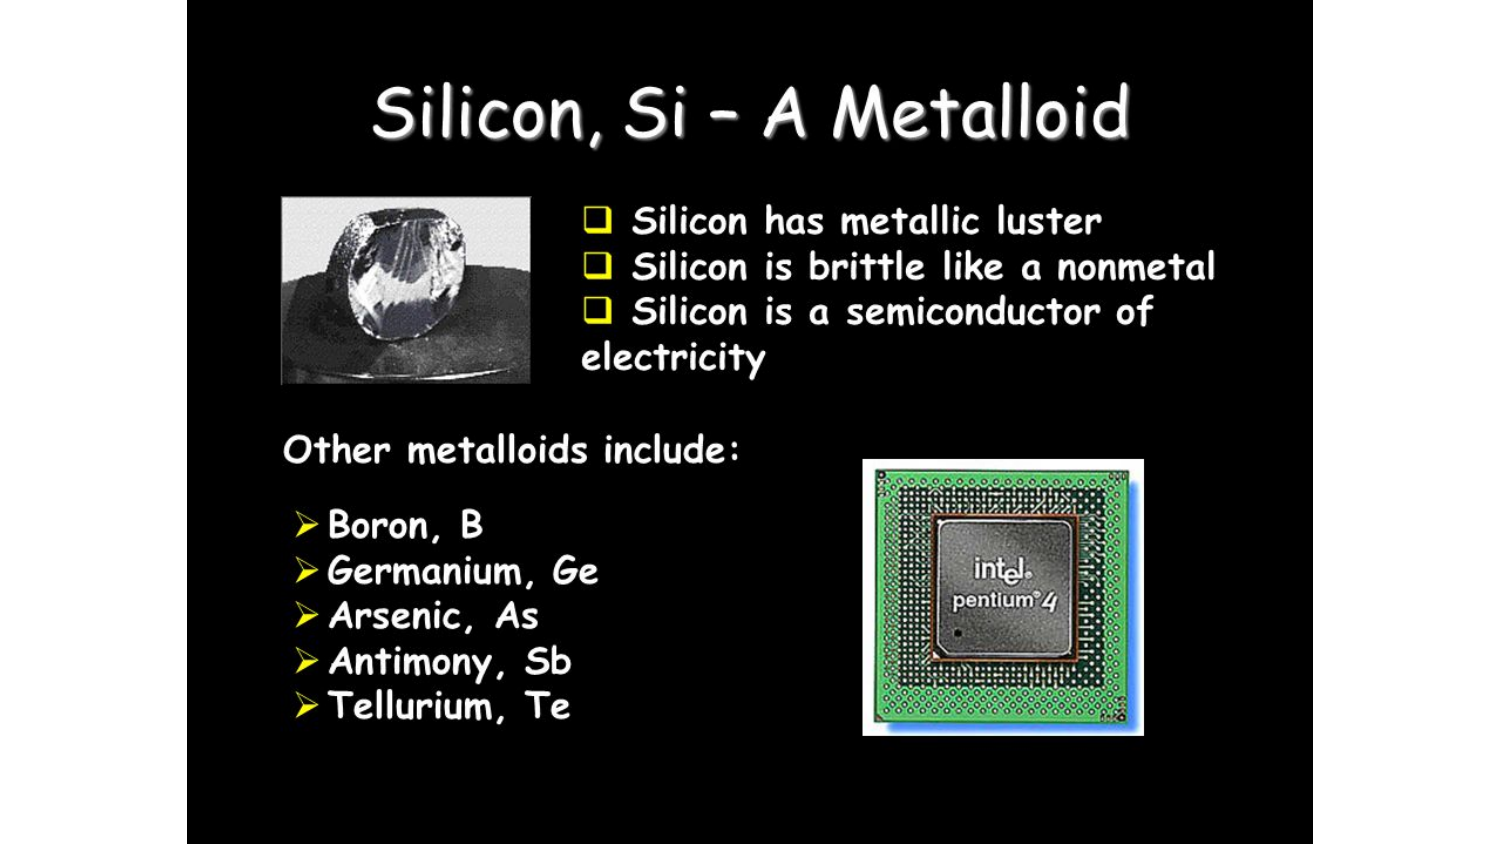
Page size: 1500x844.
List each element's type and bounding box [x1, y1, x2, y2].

picture [187, 0, 1313, 844]
